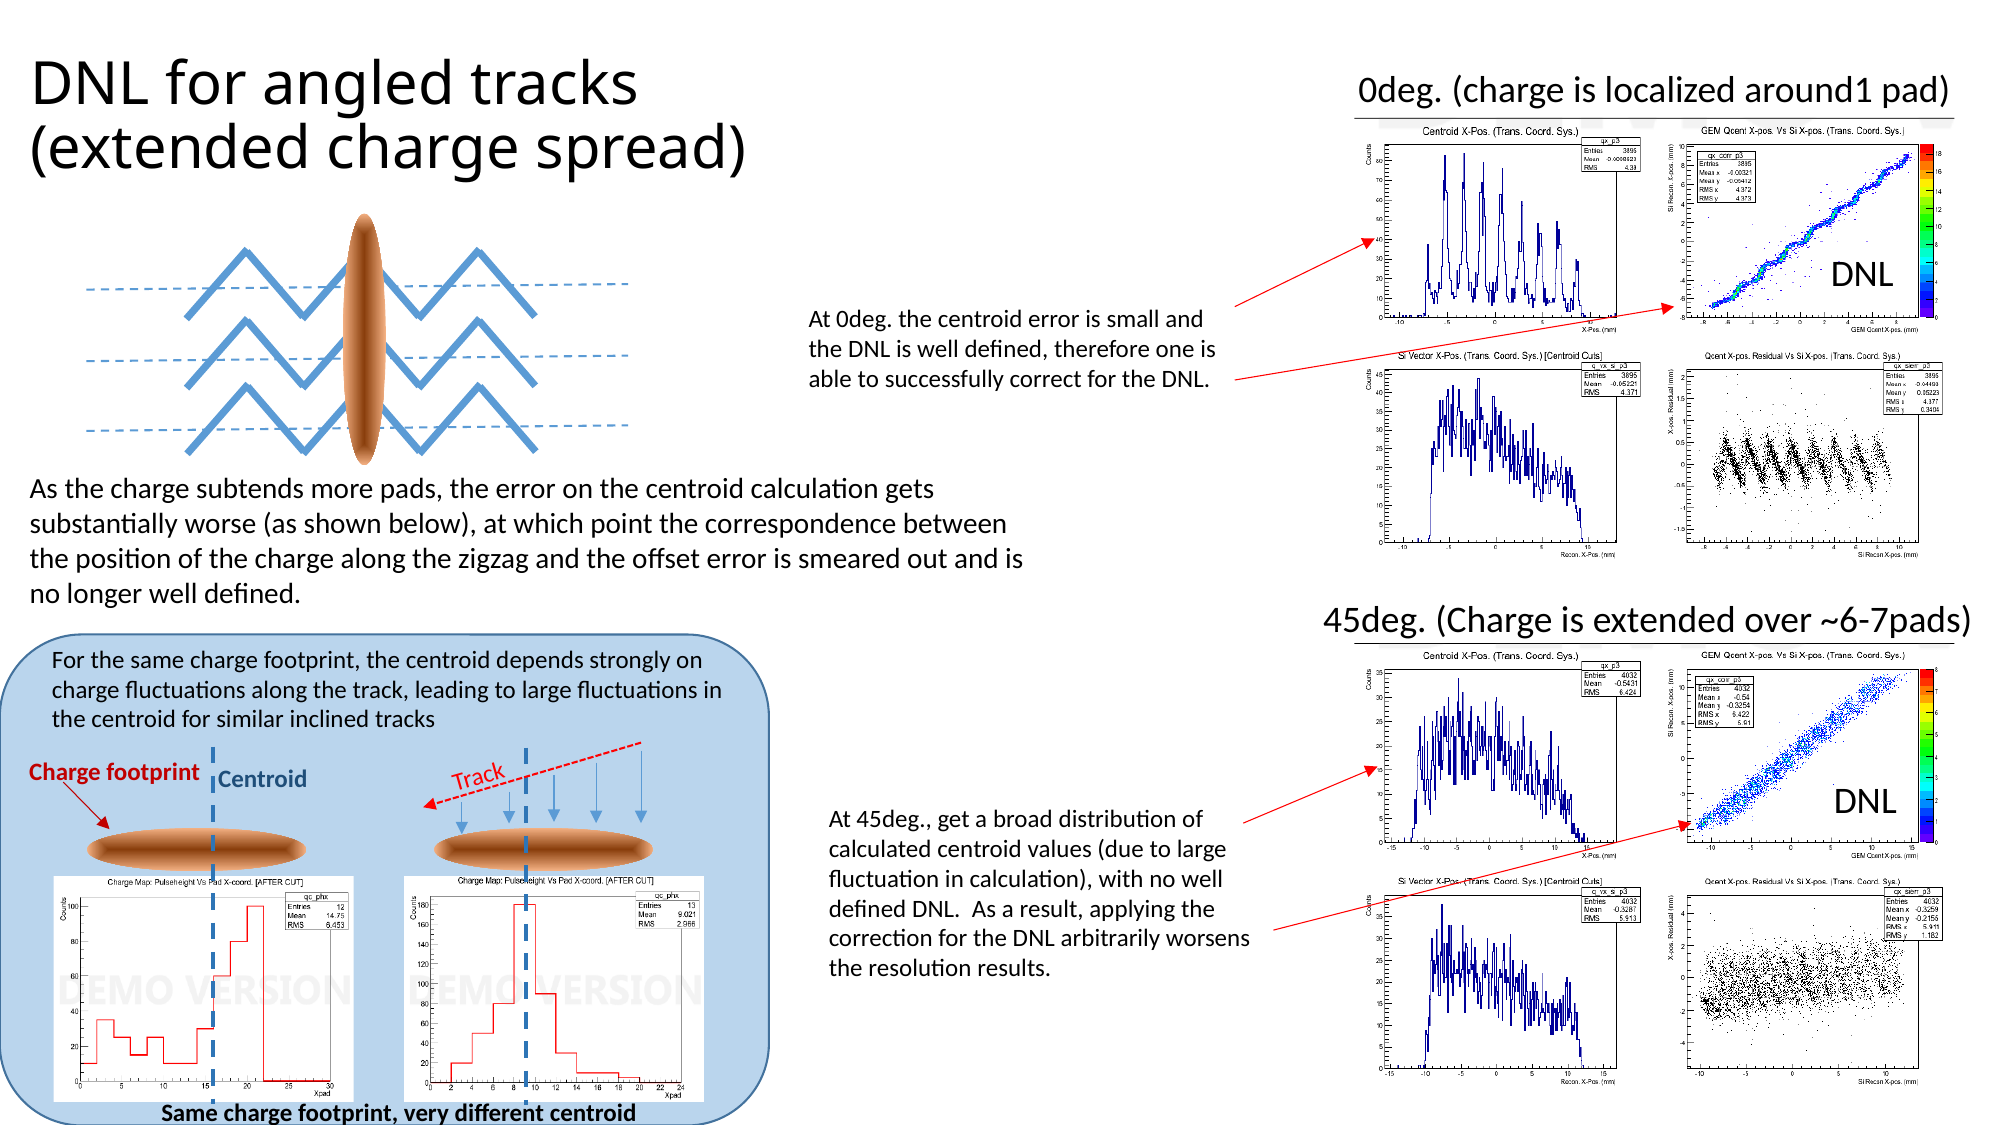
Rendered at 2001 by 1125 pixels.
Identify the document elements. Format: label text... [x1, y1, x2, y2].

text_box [1273, 823, 1692, 931]
picture [1354, 643, 1955, 1094]
text_box At 0deg. the centroid error is small and the DNL is well defined, therefore one is able to successfully correct for the DNL. [793, 295, 1239, 400]
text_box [0, 634, 771, 1125]
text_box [86, 213, 629, 466]
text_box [1234, 306, 1675, 380]
text_box 45deg. (Charge is extended over ~6-7pads) [1308, 587, 1988, 648]
text_box As the charge subtends more pads, the error on the centroid calculation gets substantially worse (as shown below), at which point the correspondence between the position of the charge along the zigzag and the offset error is smeared out and is no longer well defined. [14, 461, 1049, 617]
text_box 0deg. (charge is localized around1 pad) [1343, 57, 1966, 118]
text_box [1243, 766, 1378, 824]
picture [1354, 117, 1955, 568]
text_box At 45deg., get a broad distribution of calculated centroid values (due to large fluctuation in calculation), with no well defined DNL. As a result, applying the correction for the DNL arbitrarily worsens the resolution results. [813, 794, 1267, 990]
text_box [1234, 238, 1375, 306]
title DNL for angled tracks (extended charge spread) [14, 44, 1740, 262]
